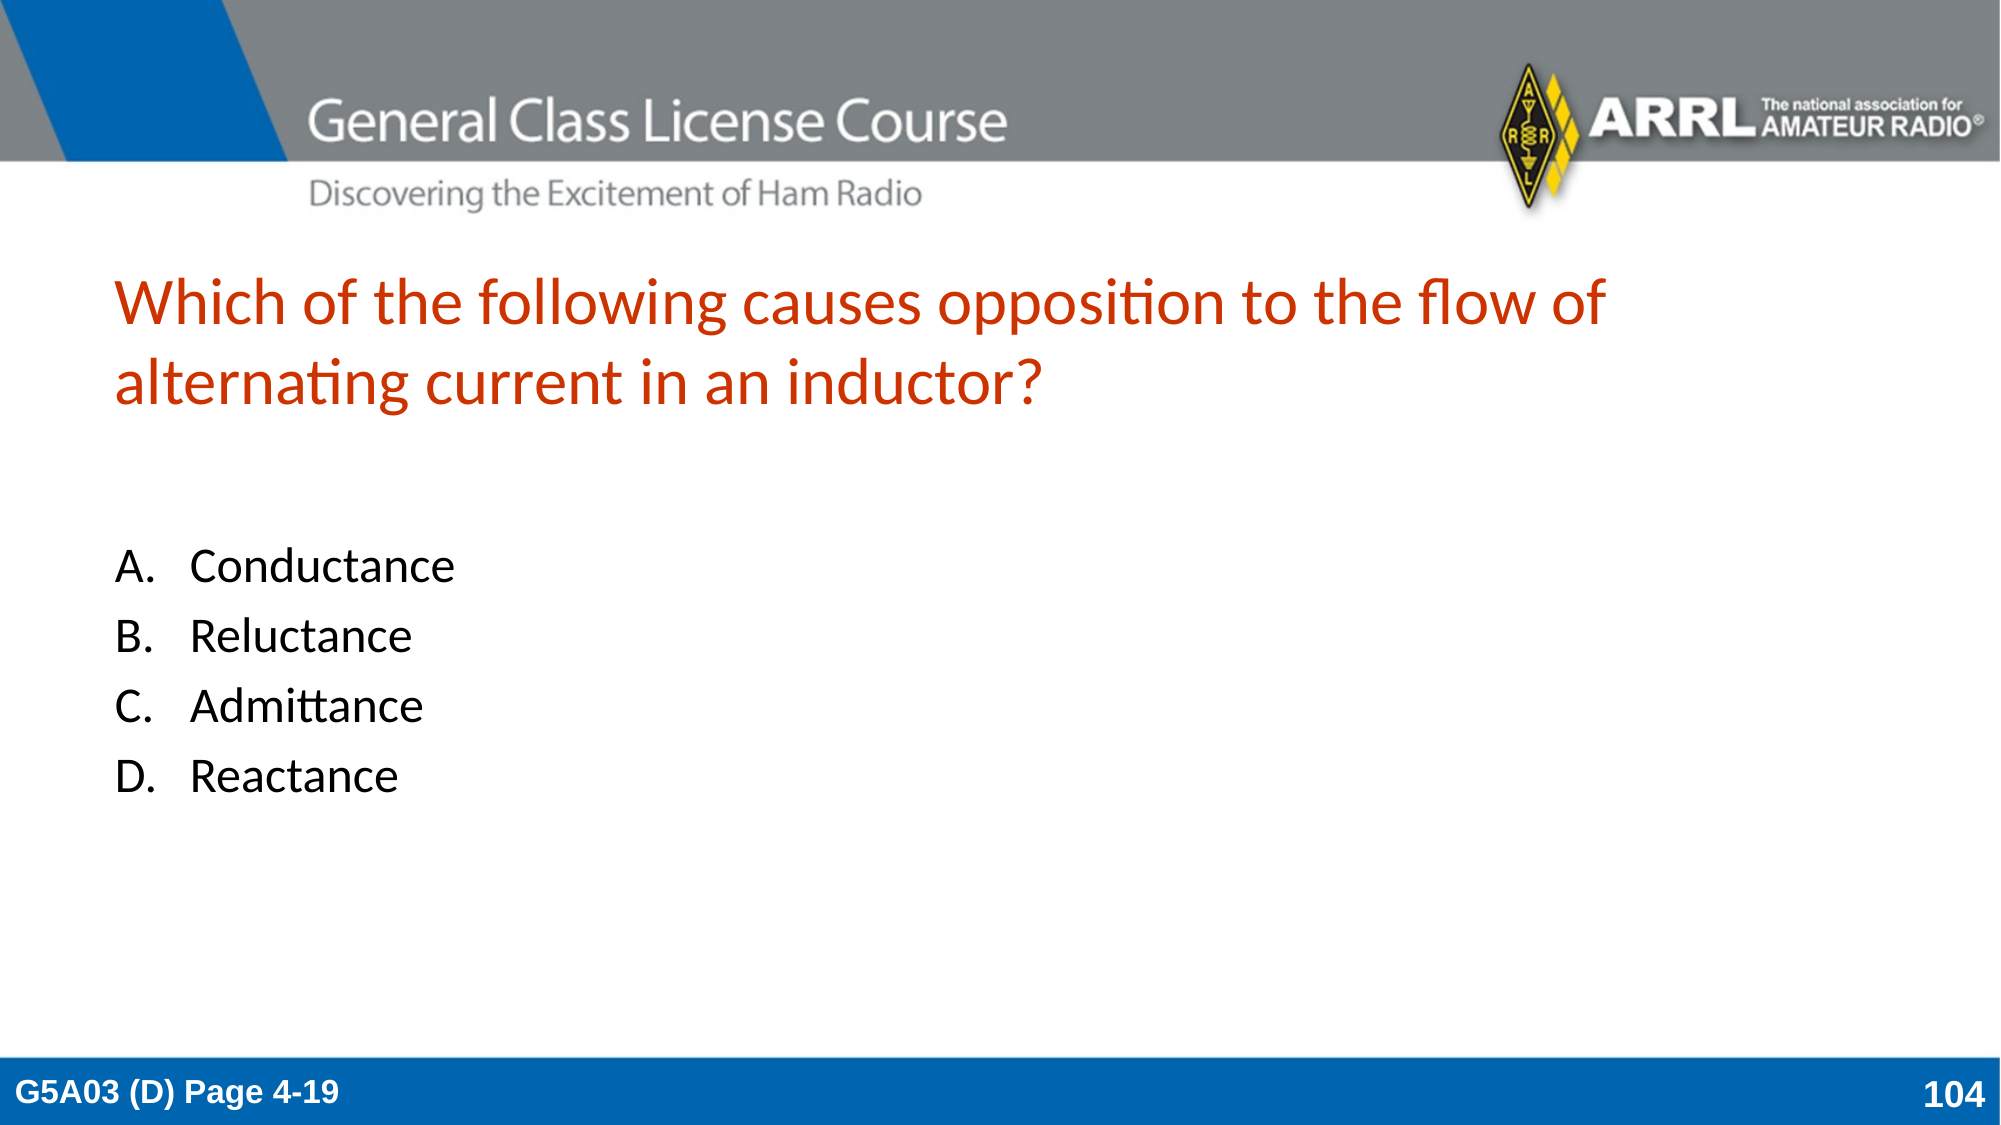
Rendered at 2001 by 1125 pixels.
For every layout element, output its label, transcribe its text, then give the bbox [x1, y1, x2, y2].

text_box 104 [1875, 1062, 2000, 1123]
title Which of the following causes opposition to the flow of alternating current in an inductor? [99, 249, 1900, 388]
picture [0, 0, 2001, 1125]
list Conductance Reluctance Admittance Reactance [99, 525, 1900, 1005]
text_box G5A03 (D) Page 4-19 [0, 1062, 1313, 1118]
